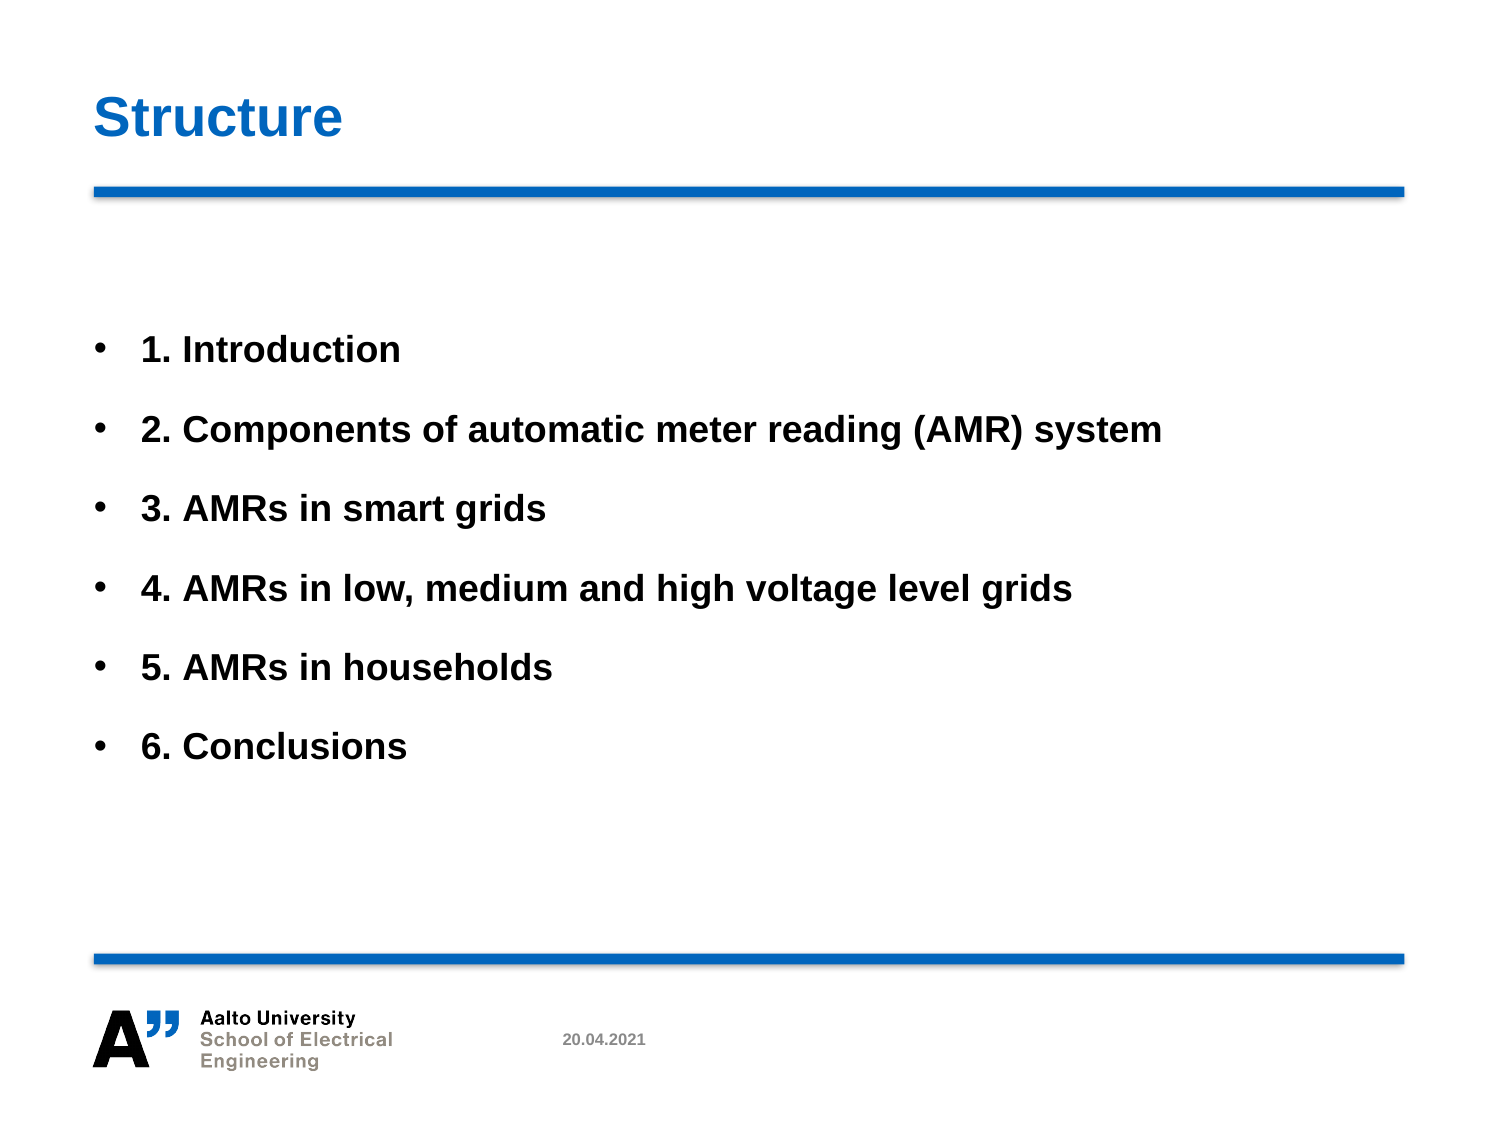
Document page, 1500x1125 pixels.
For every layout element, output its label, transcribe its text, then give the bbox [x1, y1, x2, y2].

picture [35, 953, 449, 1125]
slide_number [562, 1029, 816, 1050]
list 1. Introduction 2. Components of automatic meter reading (AMR) system 3. AMRs in smart grids 4. AMRs in low, medium and high voltage level grids 5. AMRs in households 6. Conclusions [93, 245, 1405, 925]
title Structure [93, 80, 1369, 228]
